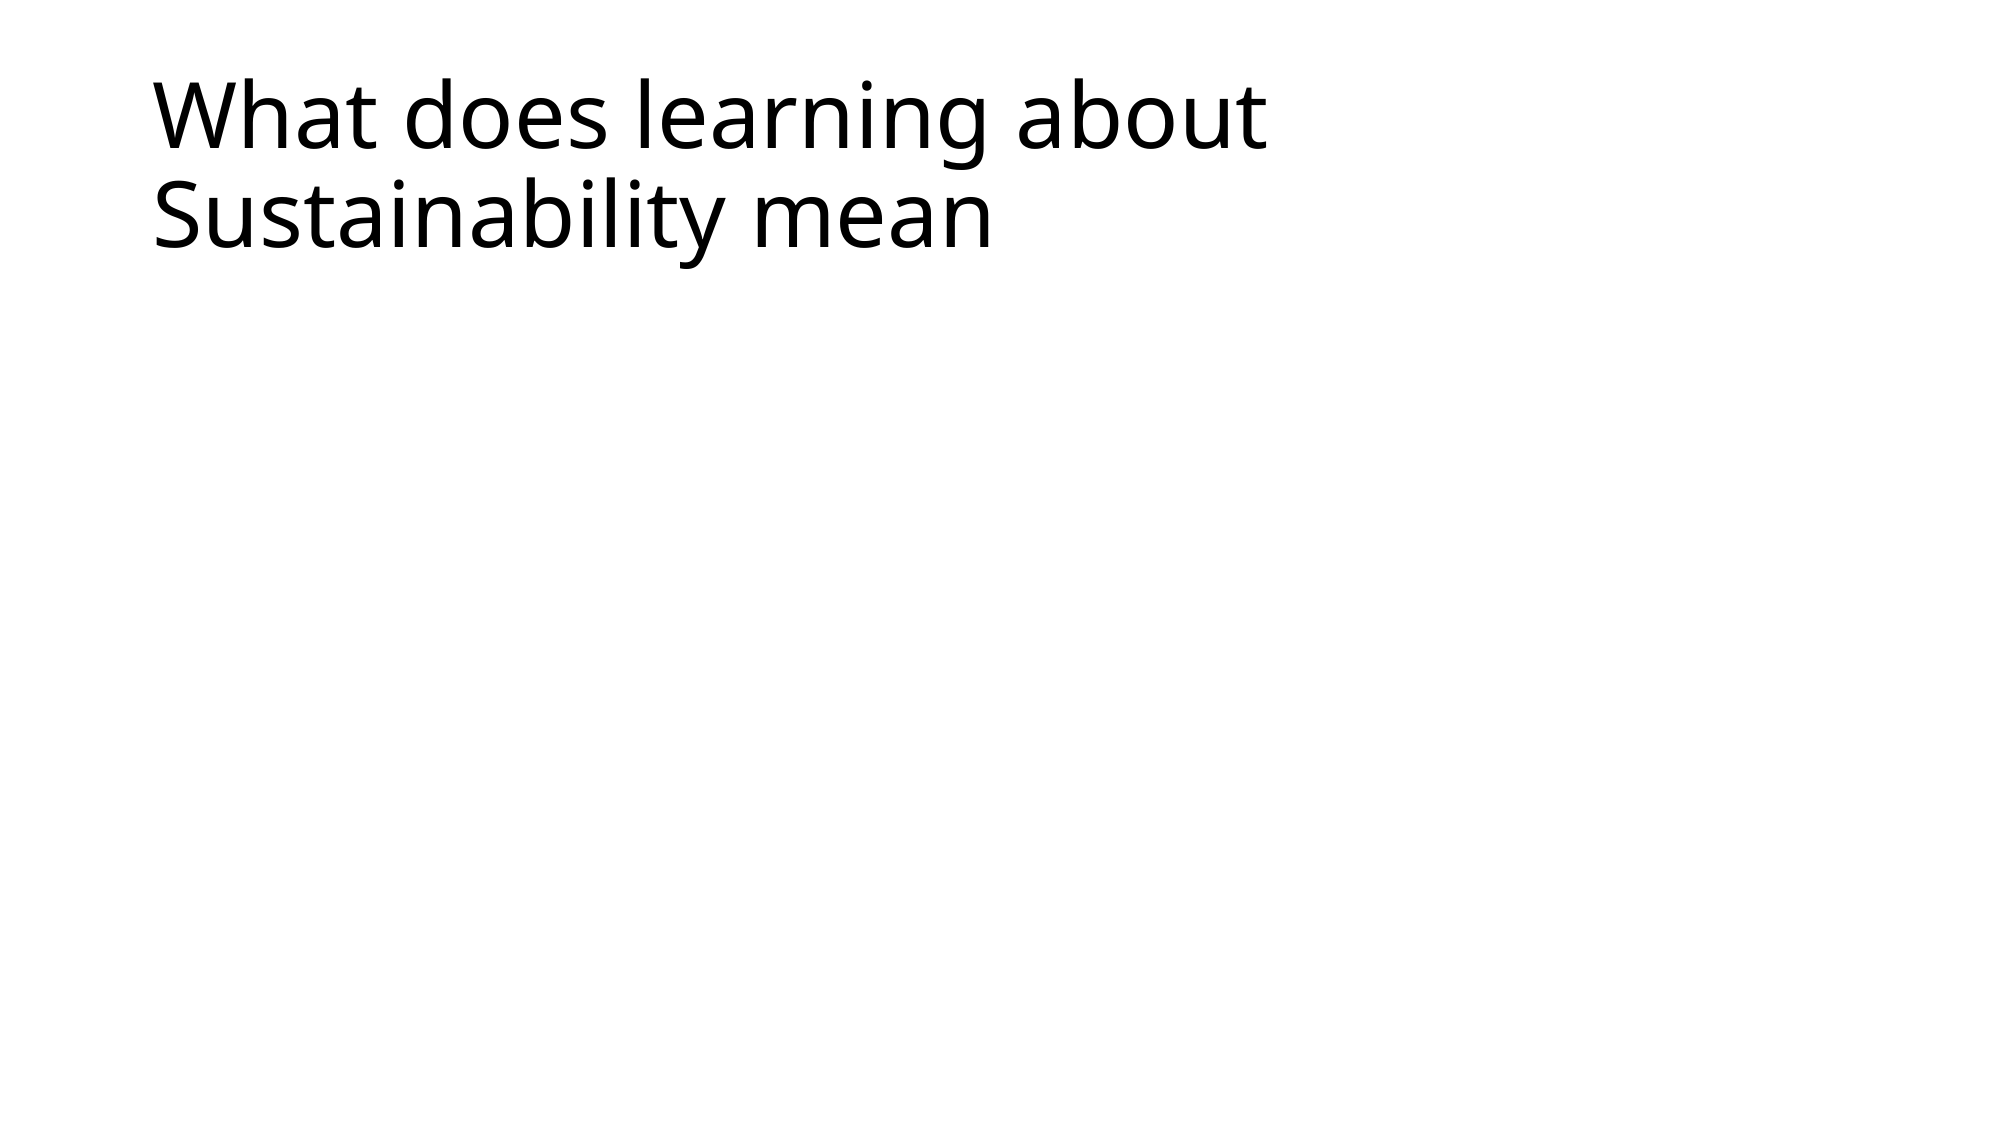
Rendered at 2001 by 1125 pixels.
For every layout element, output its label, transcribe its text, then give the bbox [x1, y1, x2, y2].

title What does learning about Sustainability mean [137, 59, 1863, 278]
